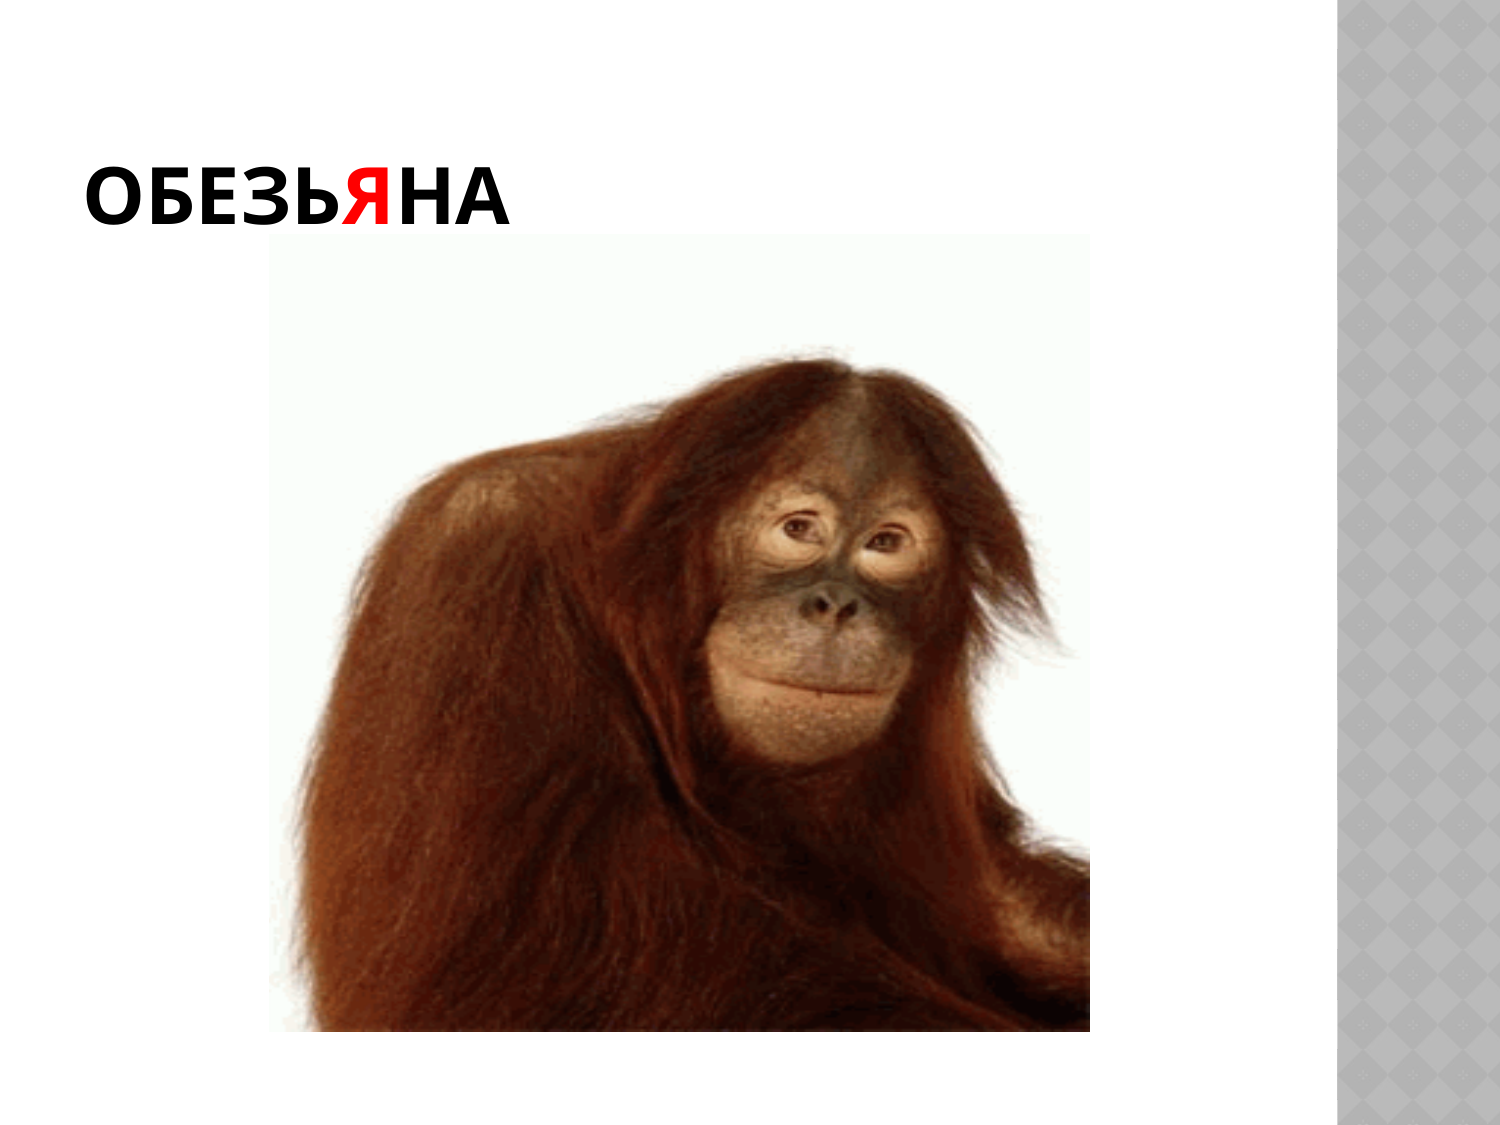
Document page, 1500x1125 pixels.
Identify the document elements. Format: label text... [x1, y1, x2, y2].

title обезьяна [75, 52, 1263, 240]
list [269, 233, 1091, 1032]
